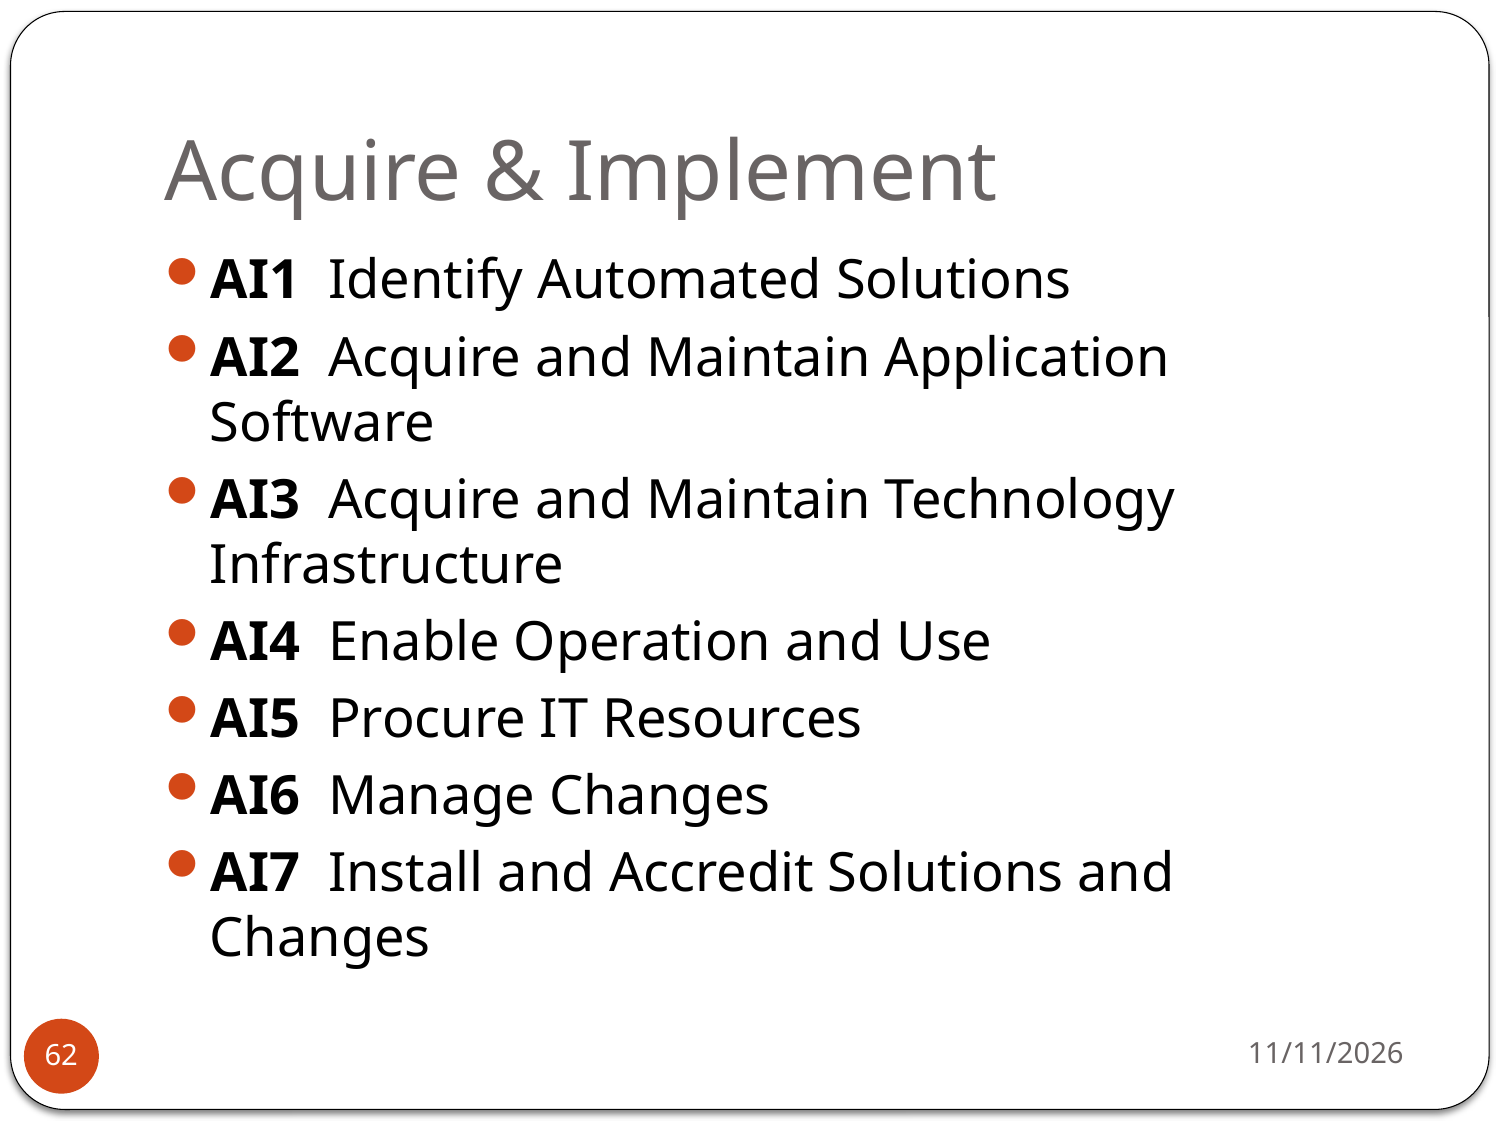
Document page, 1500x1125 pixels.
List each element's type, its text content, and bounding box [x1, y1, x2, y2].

slide_number 62 [23, 1018, 99, 1094]
list AI1 Identify Automated Solutions AI2 Acquire and Maintain Application Software AI3 Acquire and Maintain Technology Infrastructure AI4 Enable Operation and Use AI5 Procure IT Resources AI6 Manage Changes AI7 Install and Accredit Solutions and Changes [150, 237, 1425, 988]
title Acquire & Implement [150, 45, 1425, 233]
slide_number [1012, 1015, 1419, 1094]
